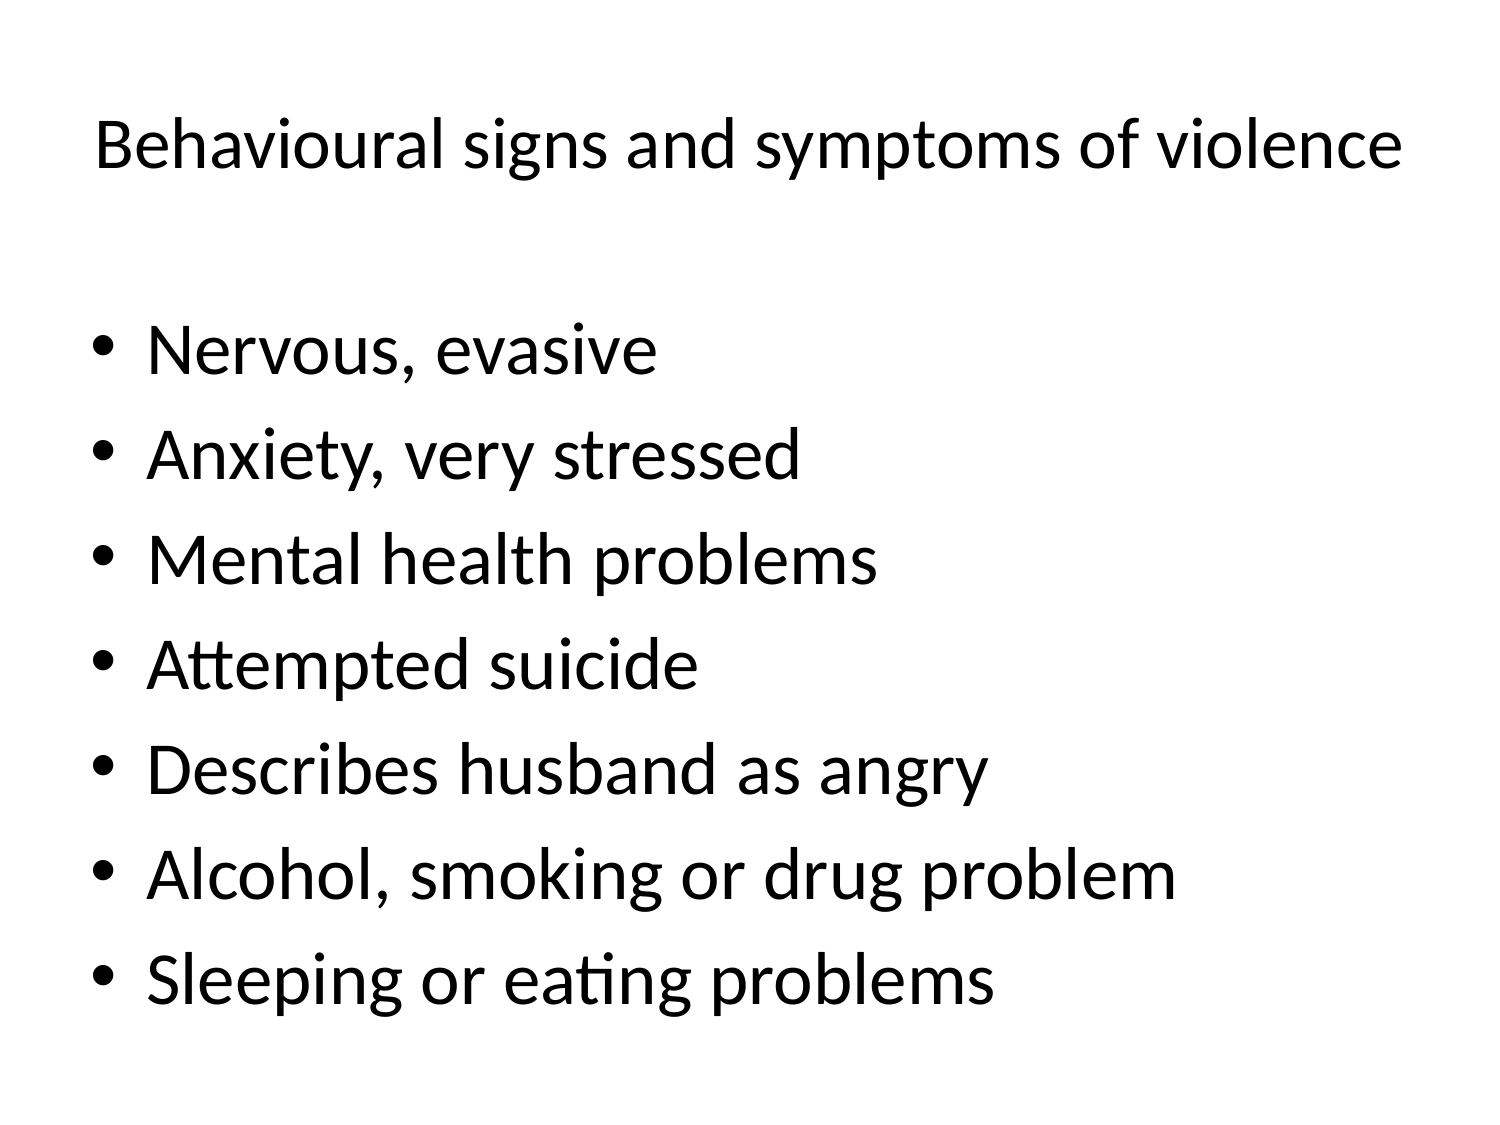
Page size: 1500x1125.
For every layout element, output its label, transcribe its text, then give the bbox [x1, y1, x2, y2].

list Nervous, evasive Anxiety, very stressed Mental health problems Attempted suicide Describes husband as angry Alcohol, smoking or drug problem Sleeping or eating problems [75, 291, 1425, 1039]
title Behavioural signs and symptoms of violence [75, 45, 1425, 233]
